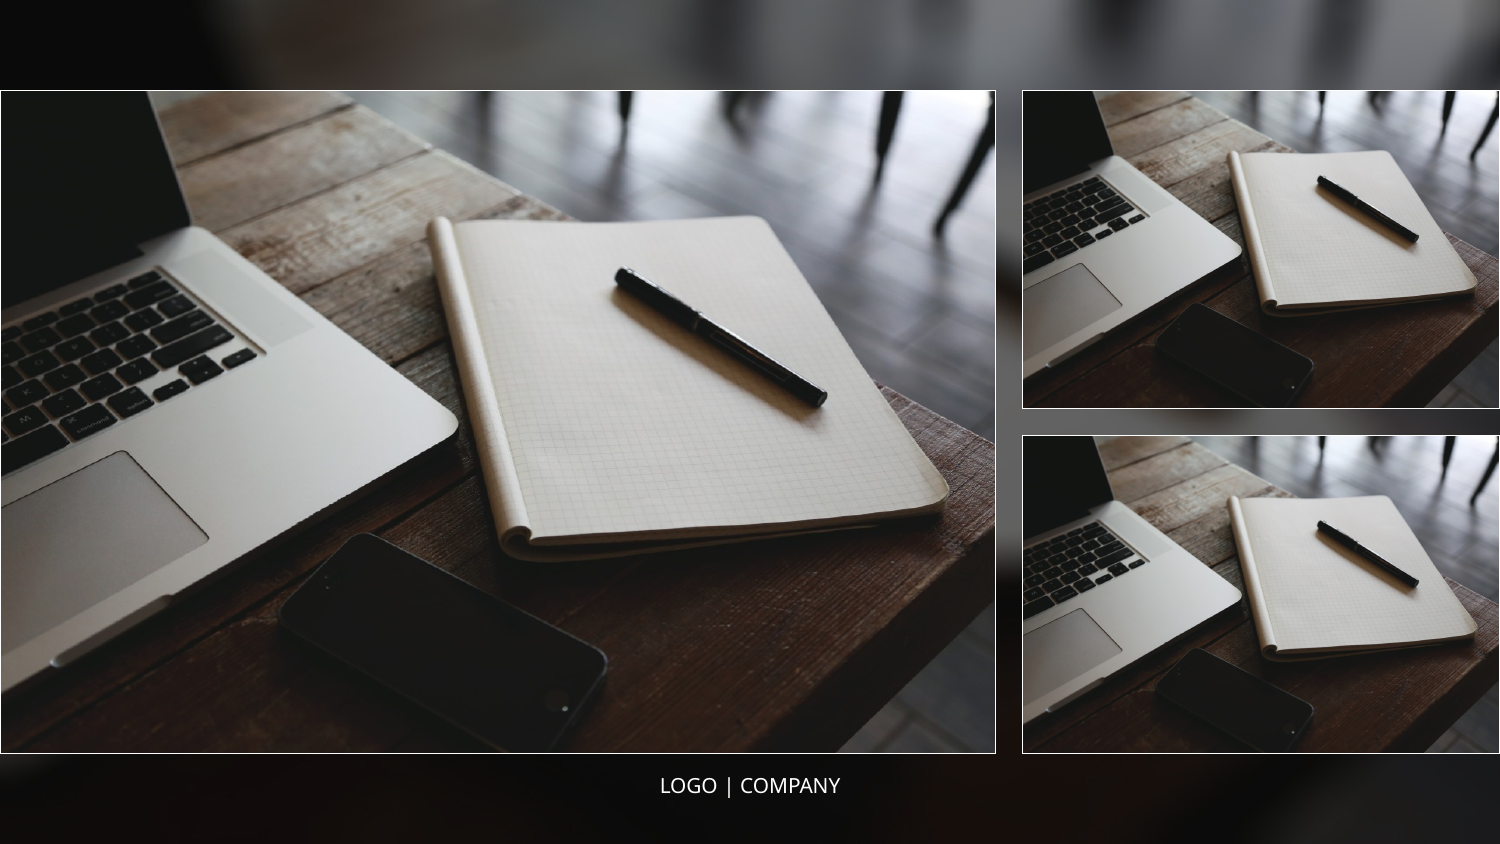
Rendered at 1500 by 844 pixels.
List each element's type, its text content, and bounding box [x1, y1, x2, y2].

picture [0, 0, 1500, 844]
text_box LOGO | COMPANY [644, 765, 856, 806]
